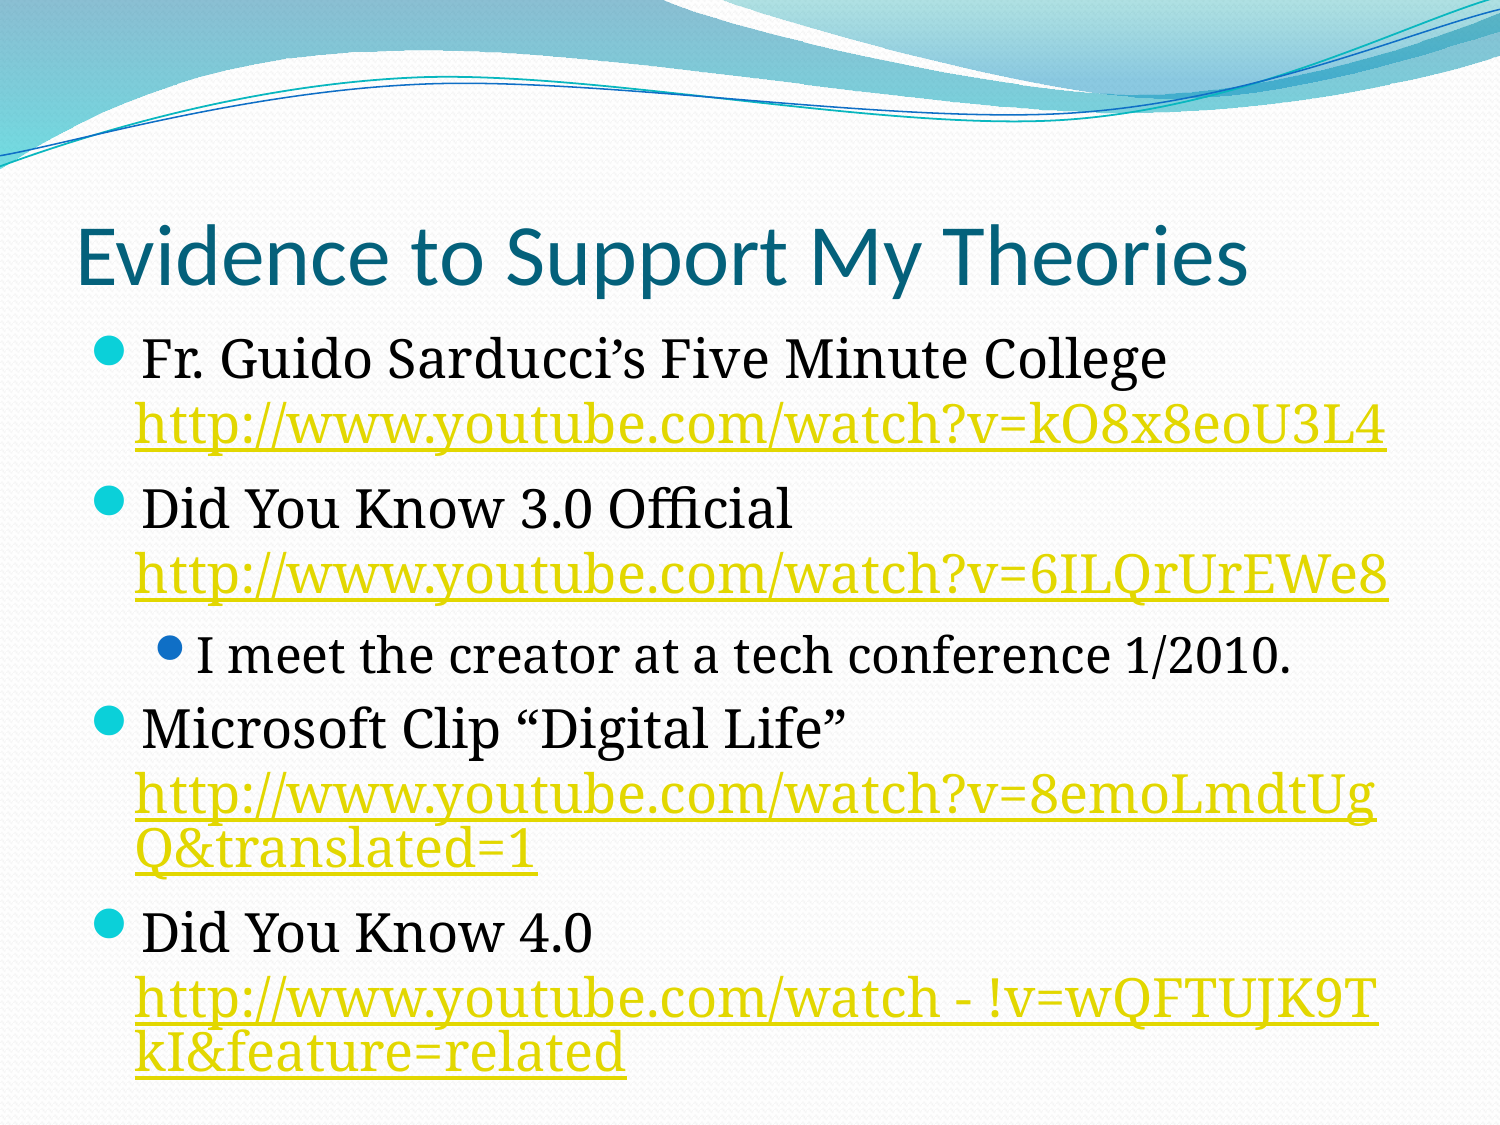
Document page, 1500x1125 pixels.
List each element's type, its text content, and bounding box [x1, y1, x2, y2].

title Evidence to Support My Theories [75, 115, 1425, 303]
list Fr. Guido Sarducci’s Five Minute College http://www.youtube.com/watch?v=kO8x8eoU3L4 Did You Know 3.0 Official http://www.youtube.com/watch?v=6ILQrUrEWe8 I meet the creator at a tech conference 1/2010. Microsoft Clip “Digital Life” http://www.youtube.com/watch?v=8emoLmdtUgQ&translated=1 Did You Know 4.0 http://www.youtube.com/watch - !v=wQFTUJK9TkI&feature=related [75, 317, 1425, 1038]
